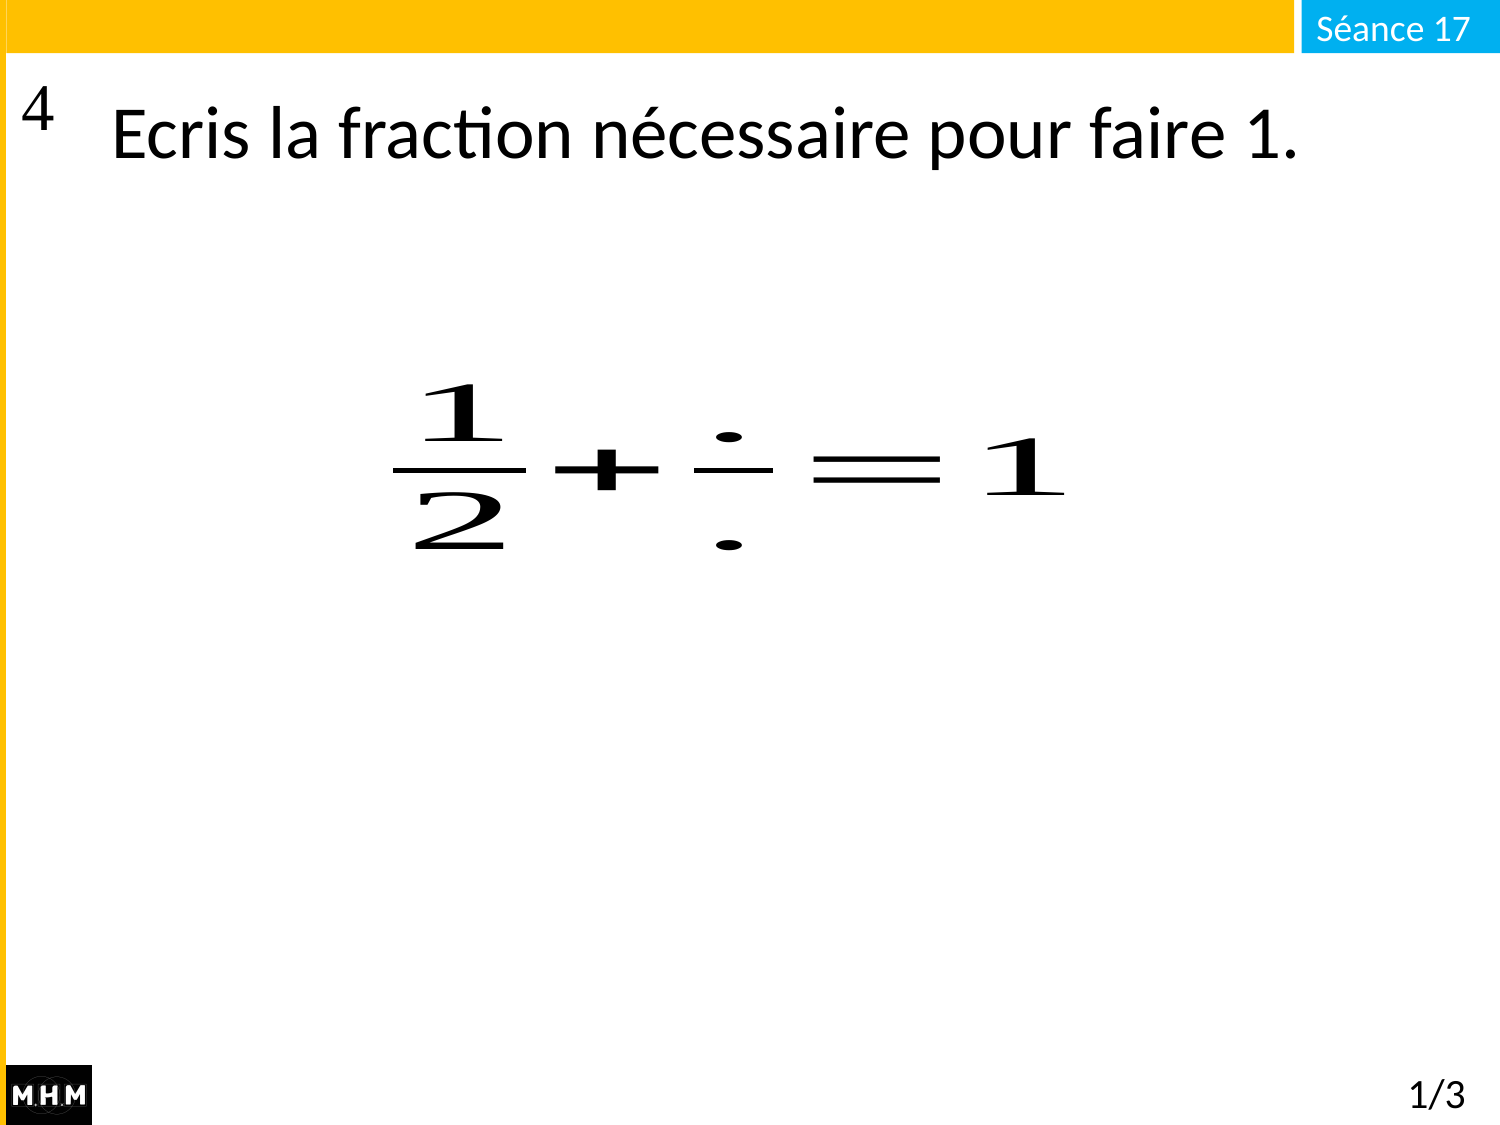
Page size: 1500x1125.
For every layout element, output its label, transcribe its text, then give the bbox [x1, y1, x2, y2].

list 1/3 [1373, 1064, 1500, 1125]
picture [6, 1065, 92, 1125]
title Ecris la fraction nécessaire pour faire 1. [96, 60, 1391, 208]
